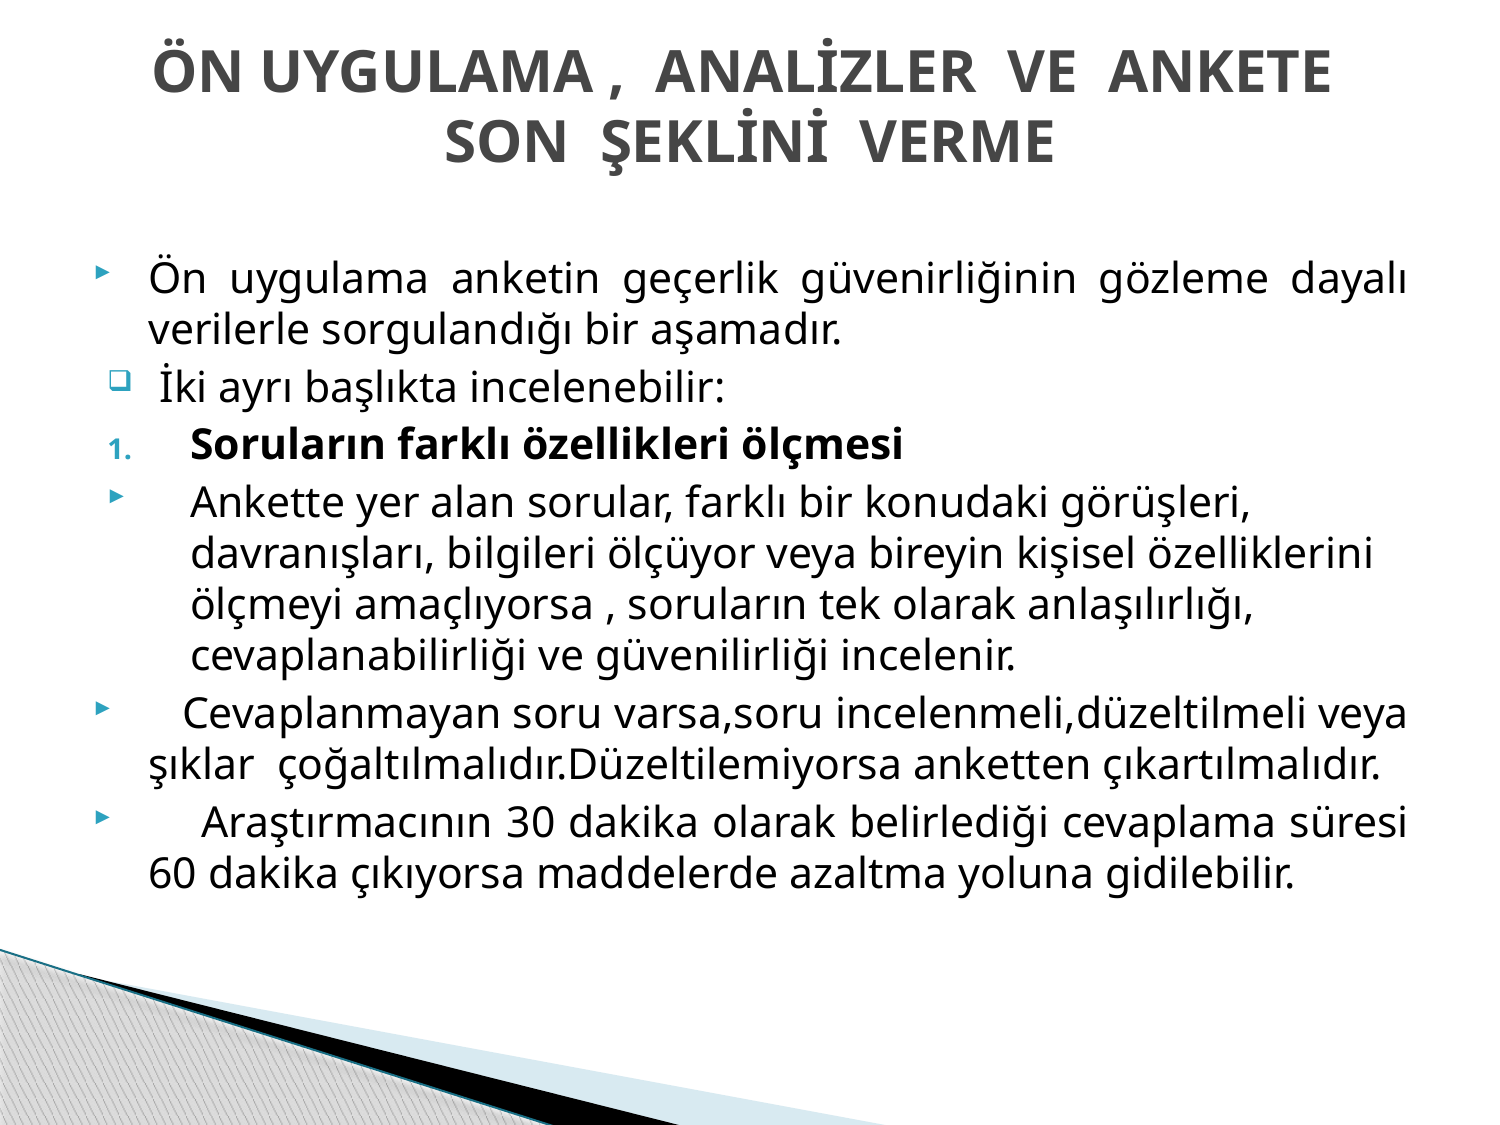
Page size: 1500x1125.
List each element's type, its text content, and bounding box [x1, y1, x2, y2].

title ÖN UYGULAMA , ANALİZLER VE ANKETE SON ŞEKLİNİ VERME [75, 45, 1425, 233]
list Ön uygulama anketin geçerlik güvenirliğinin gözleme dayalı verilerle sorgulandığı bir aşamadır. İki ayrı başlıkta incelenebilir: Soruların farklı özellikleri ölçmesi Ankette yer alan sorular, farklı bir konudaki görüşleri, davranışları, bilgileri ölçüyor veya bireyin kişisel özelliklerini ölçmeyi amaçlıyorsa , soruların tek olarak anlaşılırlığı, cevaplanabilirliği ve güvenilirliği incelenir. Cevaplanmayan soru varsa,soru incelenmeli,düzeltilmeli veya şıklar çoğaltılmalıdır.Düzeltilemiyorsa anketten çıkartılmalıdır. Araştırmacının 30 dakika olarak belirlediği cevaplama süresi 60 dakika çıkıyorsa maddelerde azaltma yoluna gidilebilir. [75, 243, 1425, 986]
